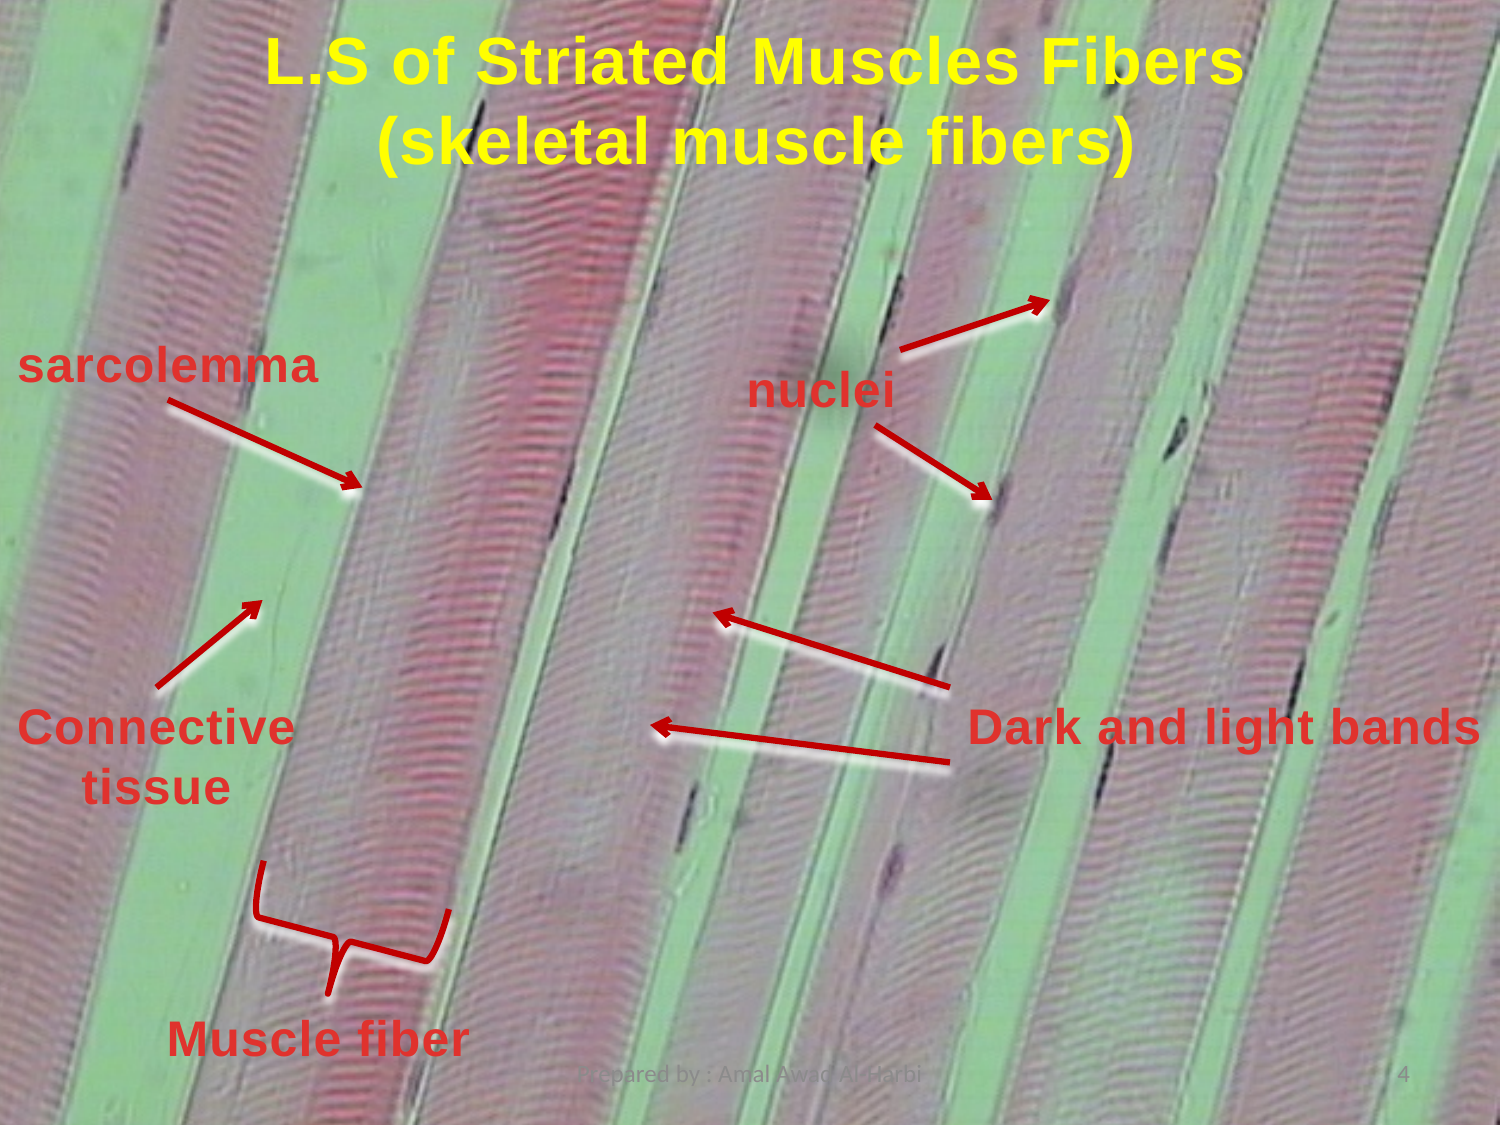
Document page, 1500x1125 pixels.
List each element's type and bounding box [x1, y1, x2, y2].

text_box [167, 400, 363, 488]
text_box [649, 724, 951, 763]
text_box [874, 424, 993, 501]
text_box [899, 299, 1051, 351]
text_box [712, 612, 951, 688]
text_box [156, 599, 263, 688]
picture [0, 0, 1500, 1125]
